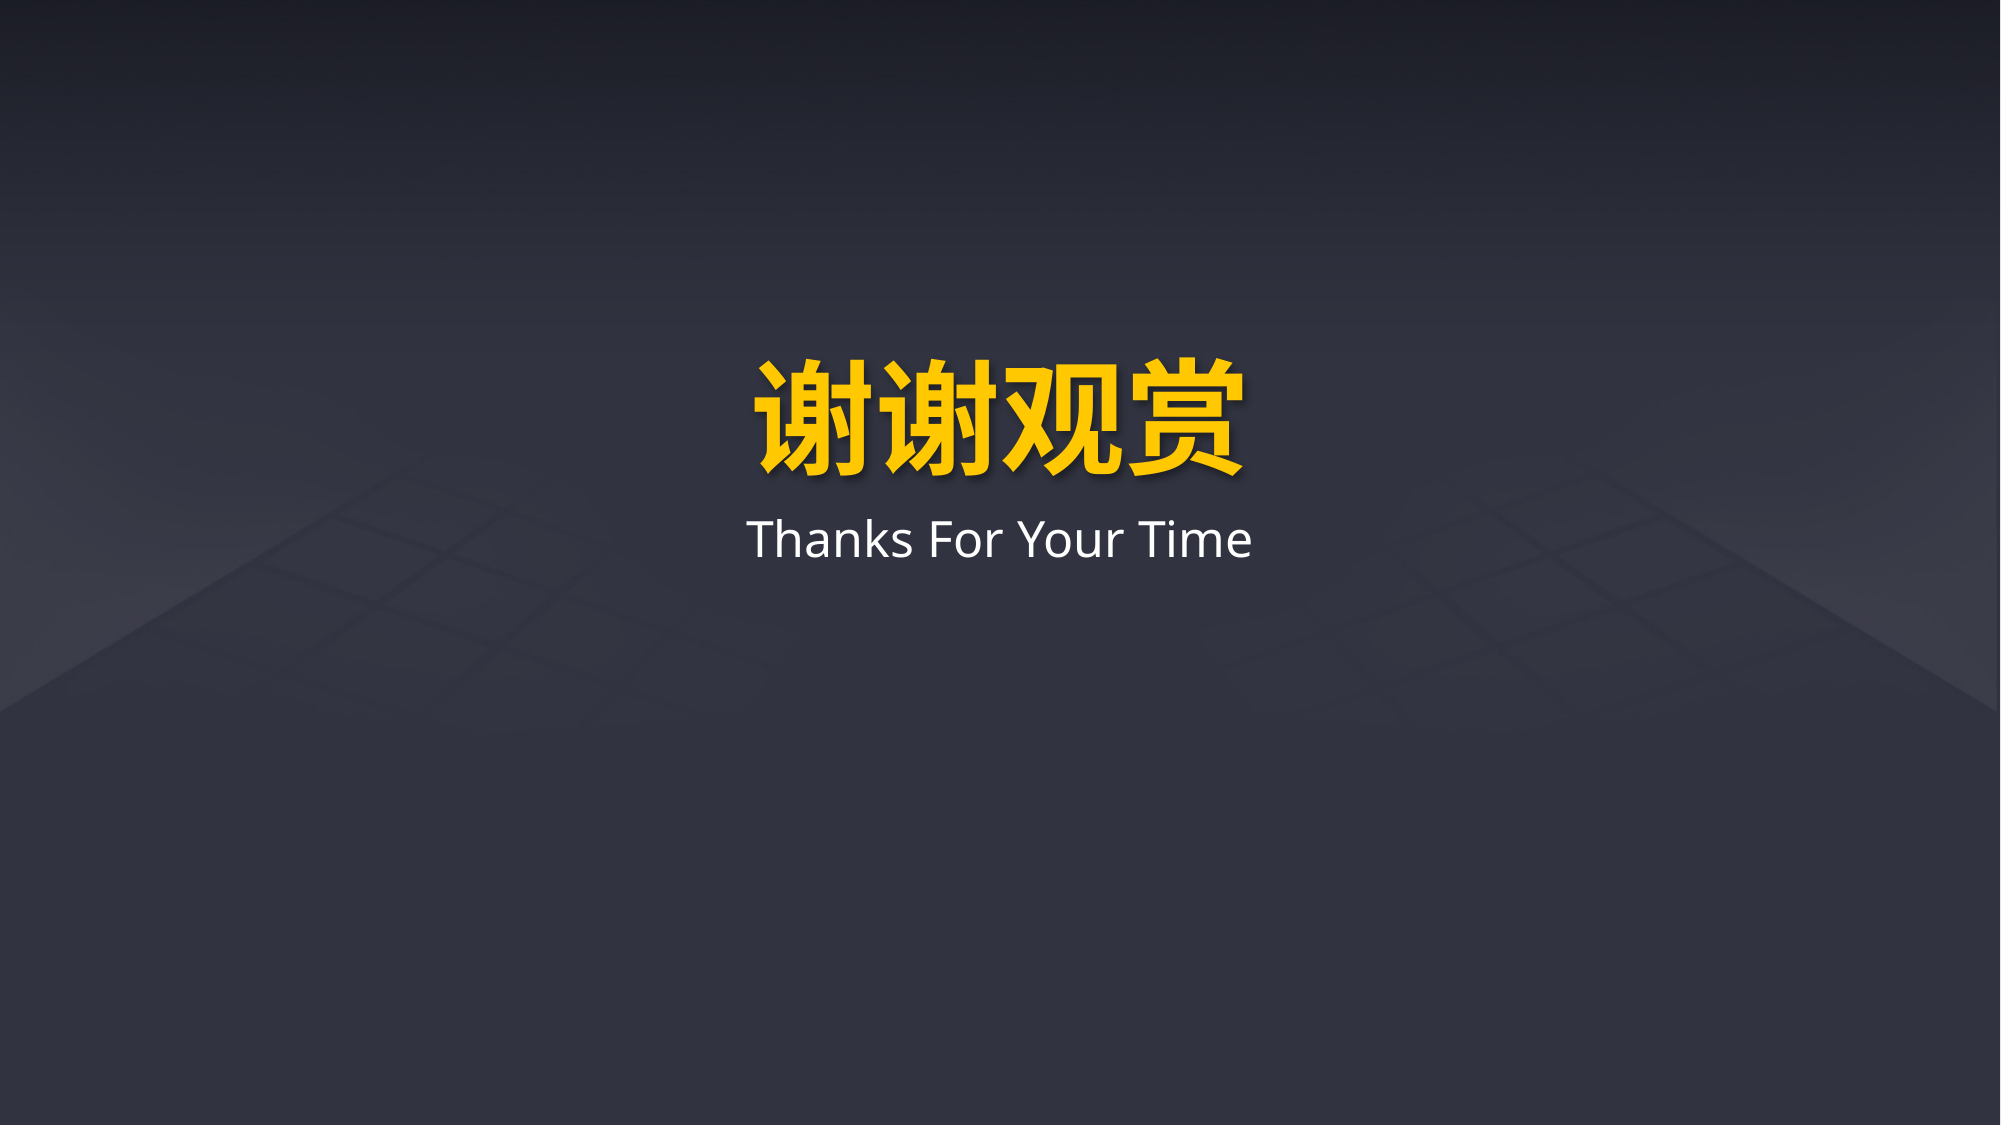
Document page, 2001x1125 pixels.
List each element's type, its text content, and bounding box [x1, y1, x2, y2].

text_box 谢谢观赏 [742, 333, 1258, 498]
picture [0, 0, 2001, 1125]
text_box Thanks For Your Time [738, 499, 1262, 575]
